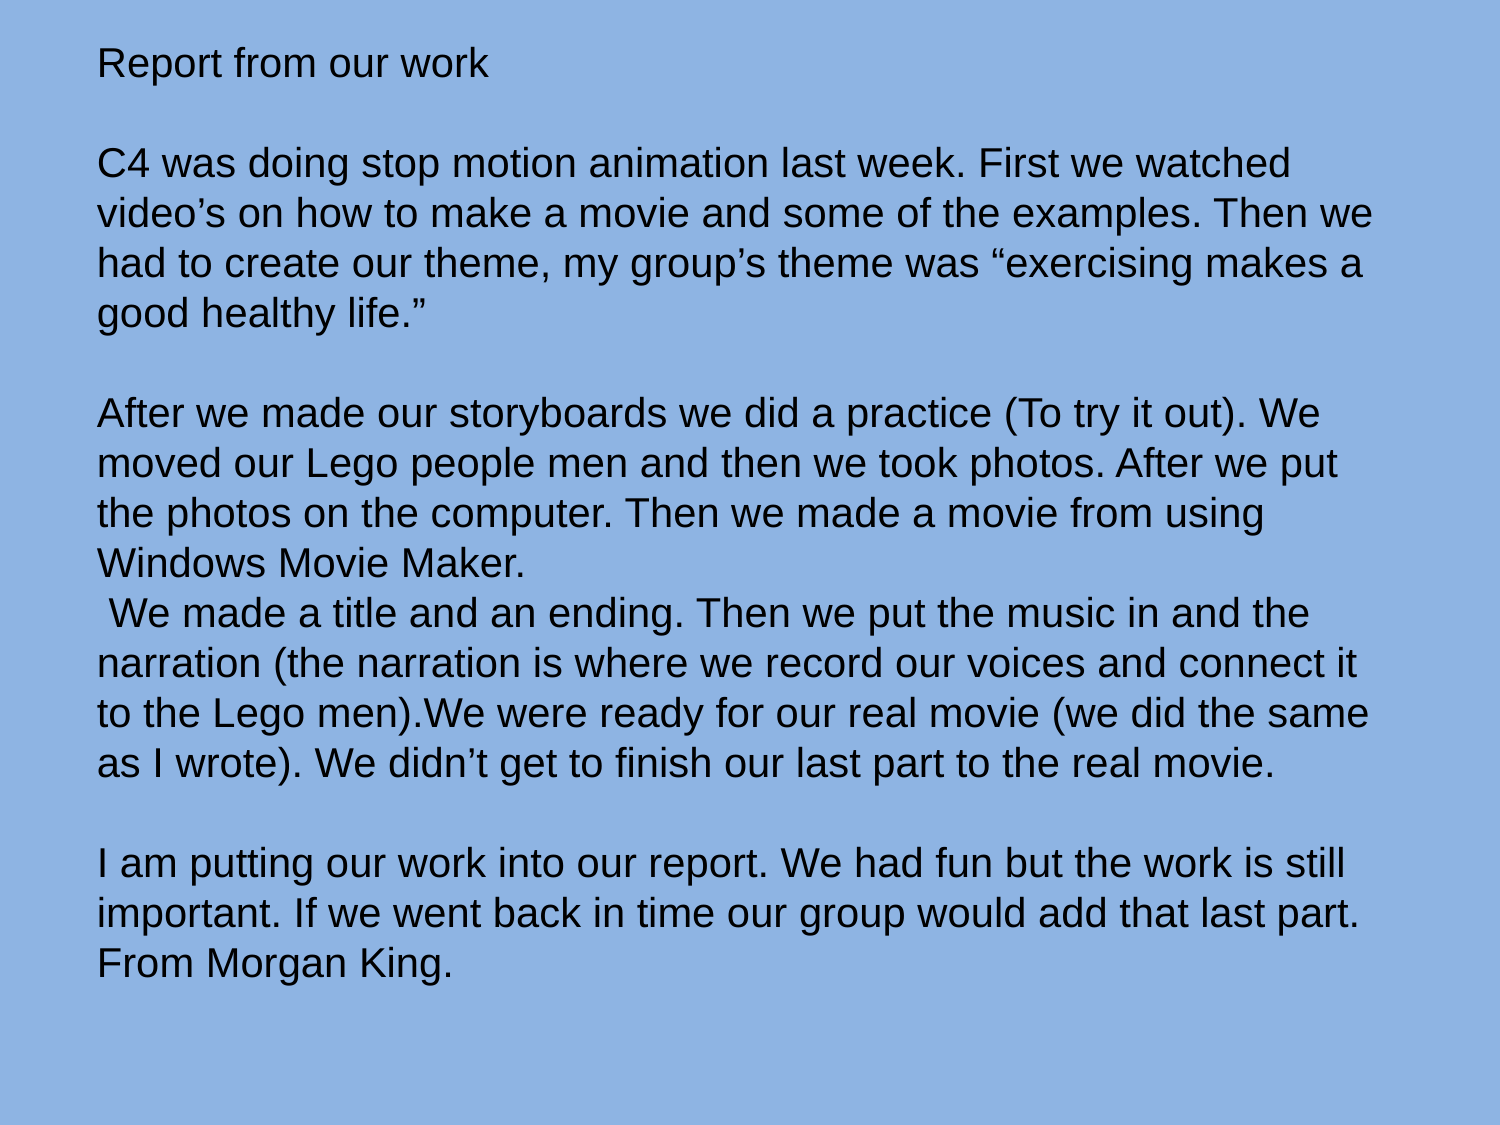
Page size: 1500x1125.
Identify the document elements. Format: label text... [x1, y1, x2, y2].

text_box Report from our work C4 was doing stop motion animation last week. First we watched video’s on how to make a movie and some of the examples. Then we had to create our theme, my group’s theme was “exercising makes a good healthy life.” After we made our storyboards we did a practice (To try it out). We moved our Lego people men and then we took photos. After we put the photos on the computer. Then we made a movie from using Windows Movie Maker. We made a title and an ending. Then we put the music in and the narration (the narration is where we record our voices and connect it to the Lego men).We were ready for our real movie (we did the same as I wrote). We didn’t get to finish our last part to the real movie. I am putting our work into our report. We had fun but the work is still important. If we went back in time our group would add that last part. From Morgan King. [81, 27, 1418, 994]
